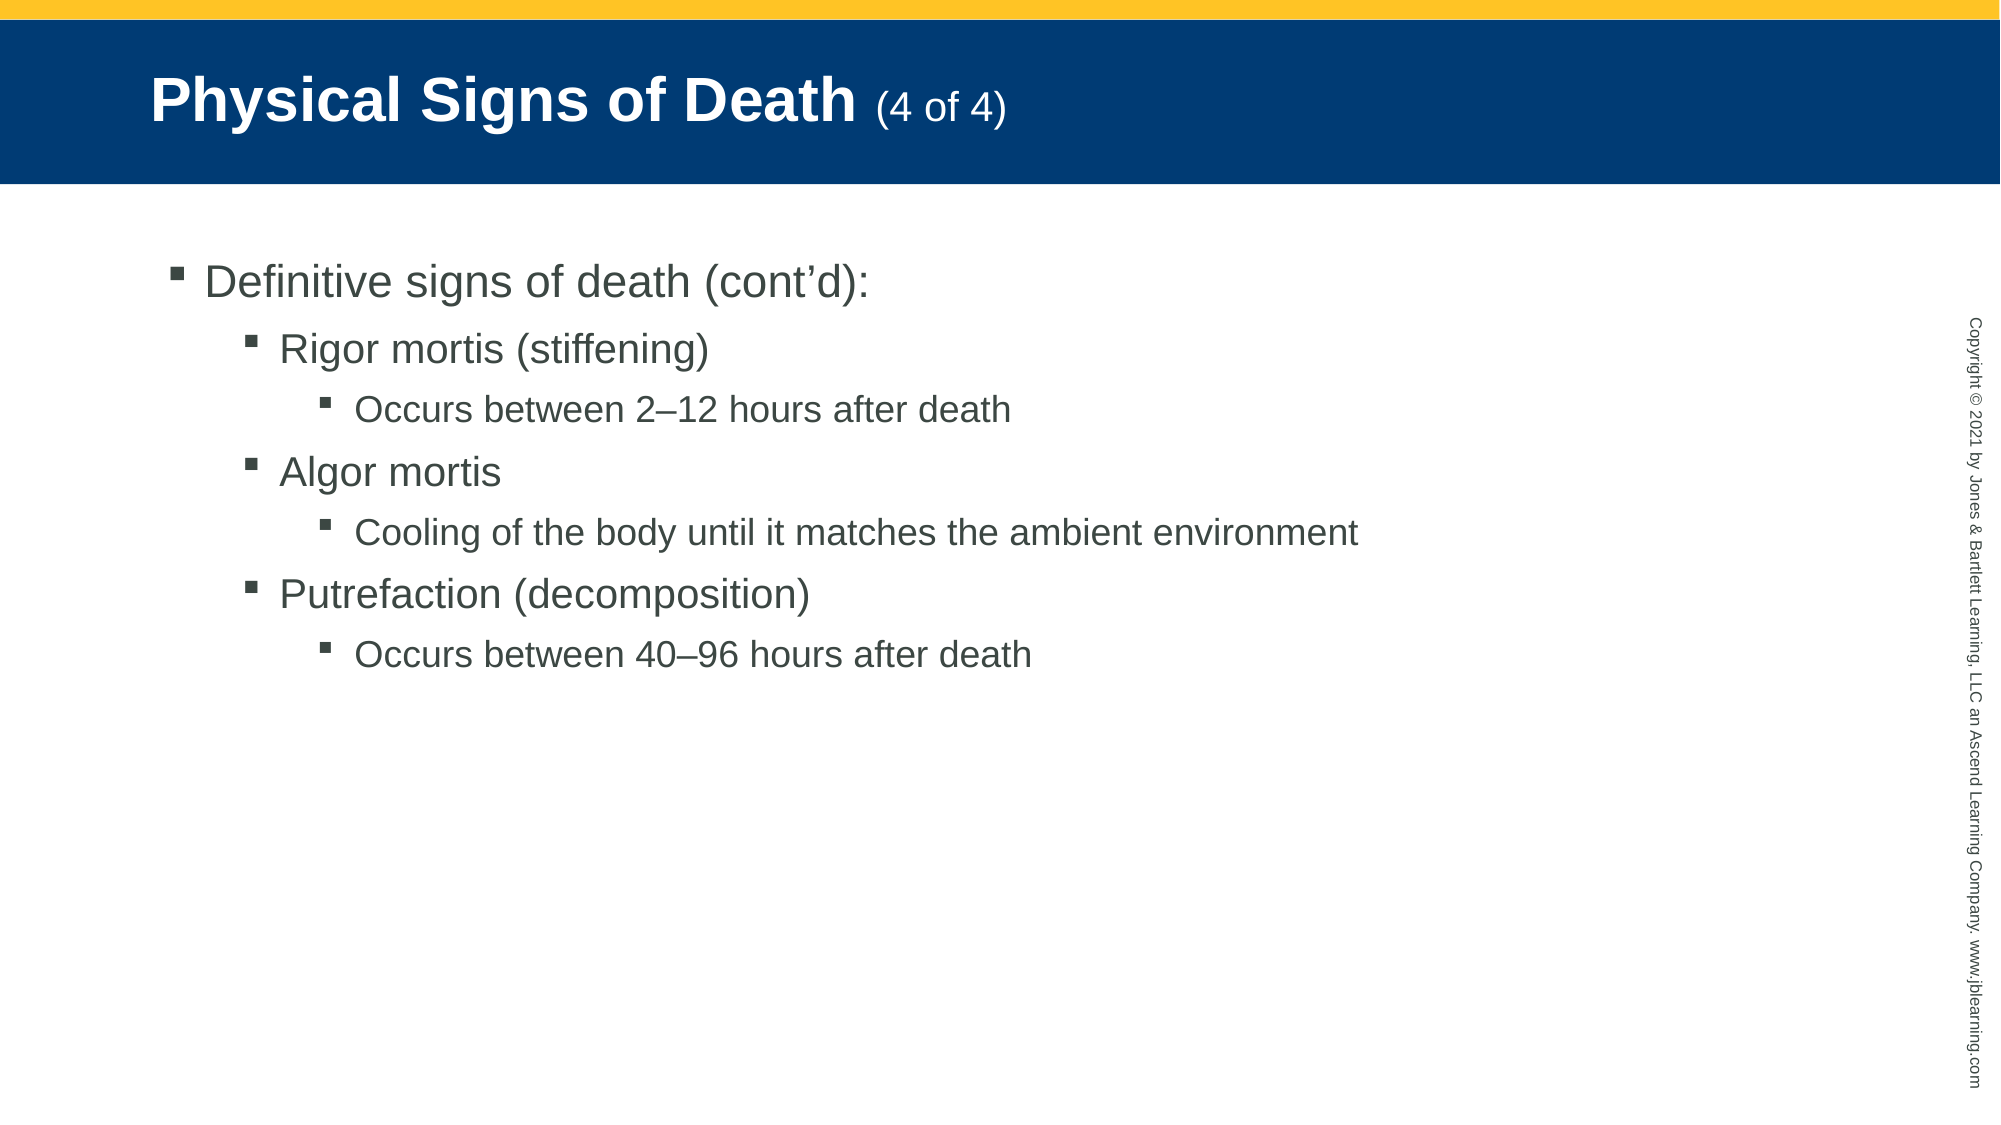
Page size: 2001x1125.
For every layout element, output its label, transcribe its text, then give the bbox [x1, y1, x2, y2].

list Definitive signs of death (cont’d): Rigor mortis (stiffening) Occurs between 2–12 hours after death Algor mortis Cooling of the body until it matches the ambient environment Putrefaction (decomposition) Occurs between 40–96 hours after death [151, 244, 1840, 1016]
title Physical Signs of Death (4 of 4) [0, 19, 2000, 185]
